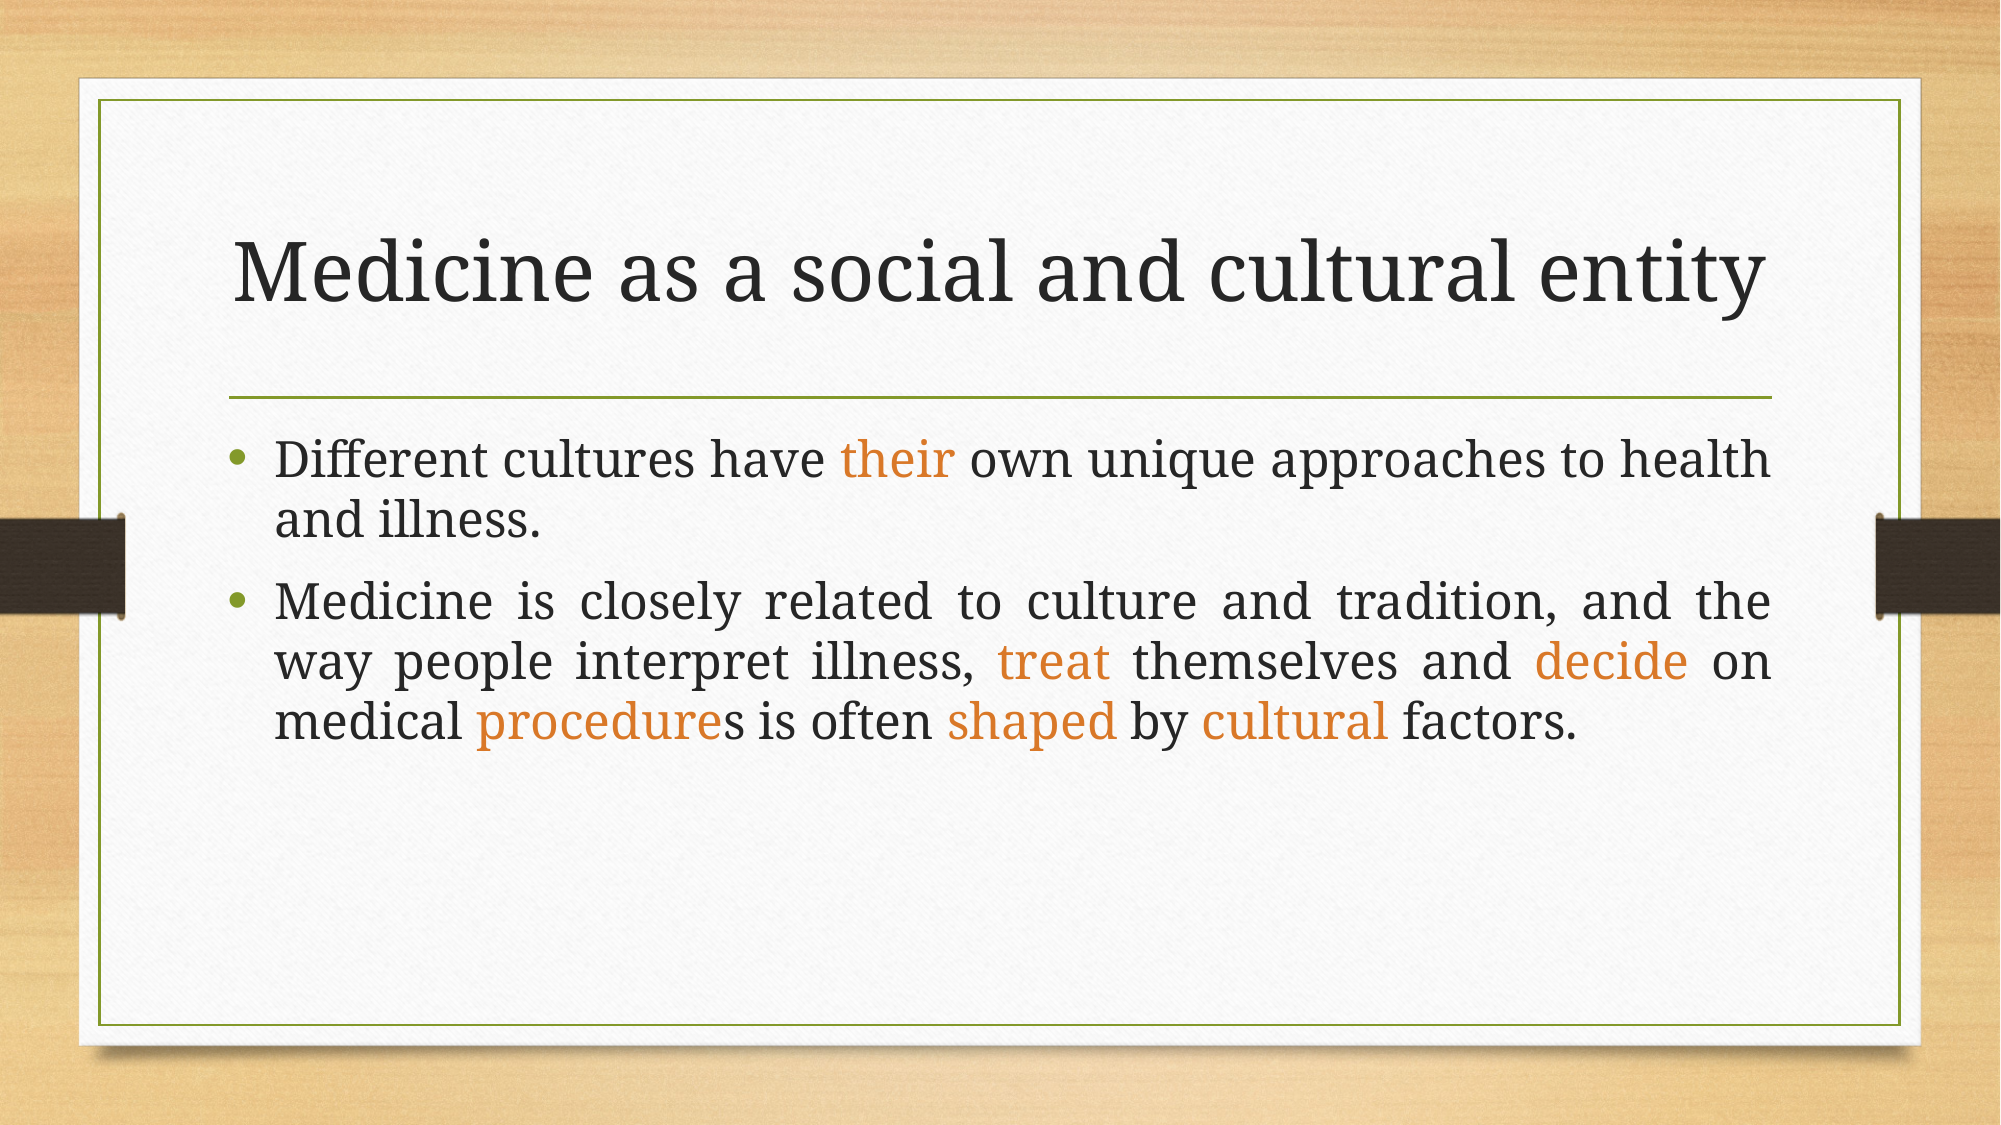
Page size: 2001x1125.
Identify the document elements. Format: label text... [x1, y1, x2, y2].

picture [0, 0, 2001, 1125]
title Medicine as a social and cultural entity [212, 161, 1788, 375]
list Different cultures have their own unique approaches to health and illness. Medicine is closely related to culture and tradition, and the way people interpret illness, treat themselves and decide on medical procedures is often shaped by cultural factors. [212, 419, 1788, 964]
